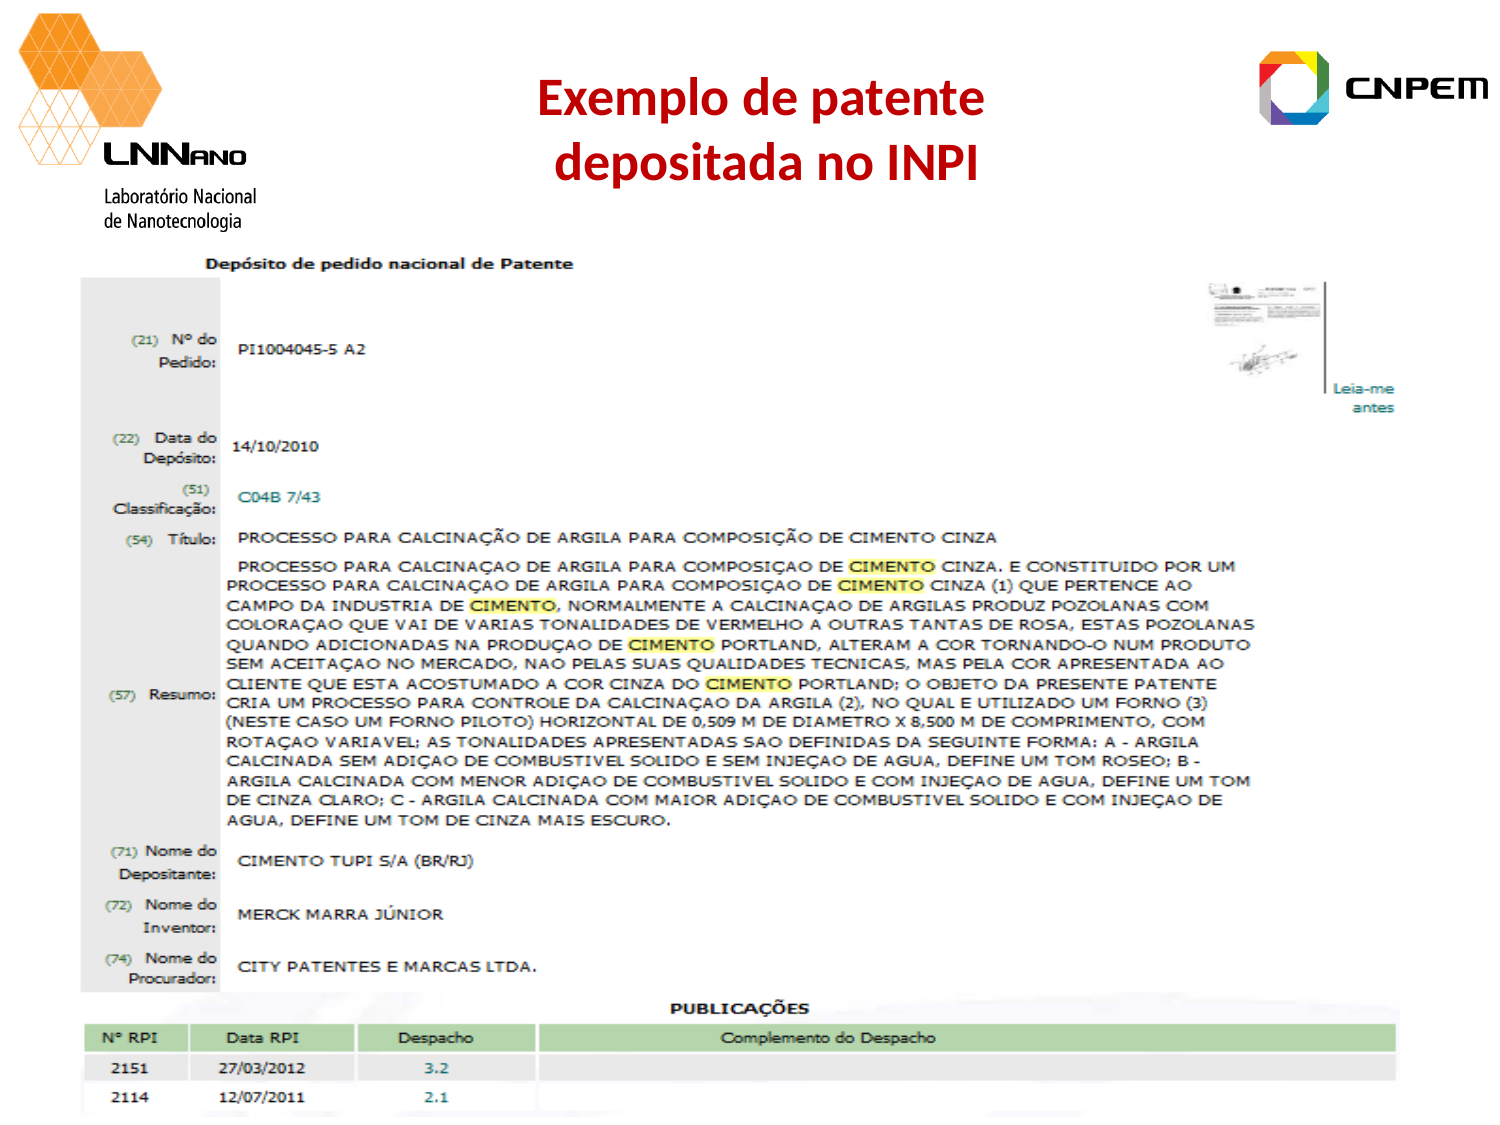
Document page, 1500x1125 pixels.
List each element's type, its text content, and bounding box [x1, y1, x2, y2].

title Exemplo de patente depositada no INPI [324, 56, 1211, 197]
picture [0, 11, 1500, 232]
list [0, 243, 1500, 1117]
